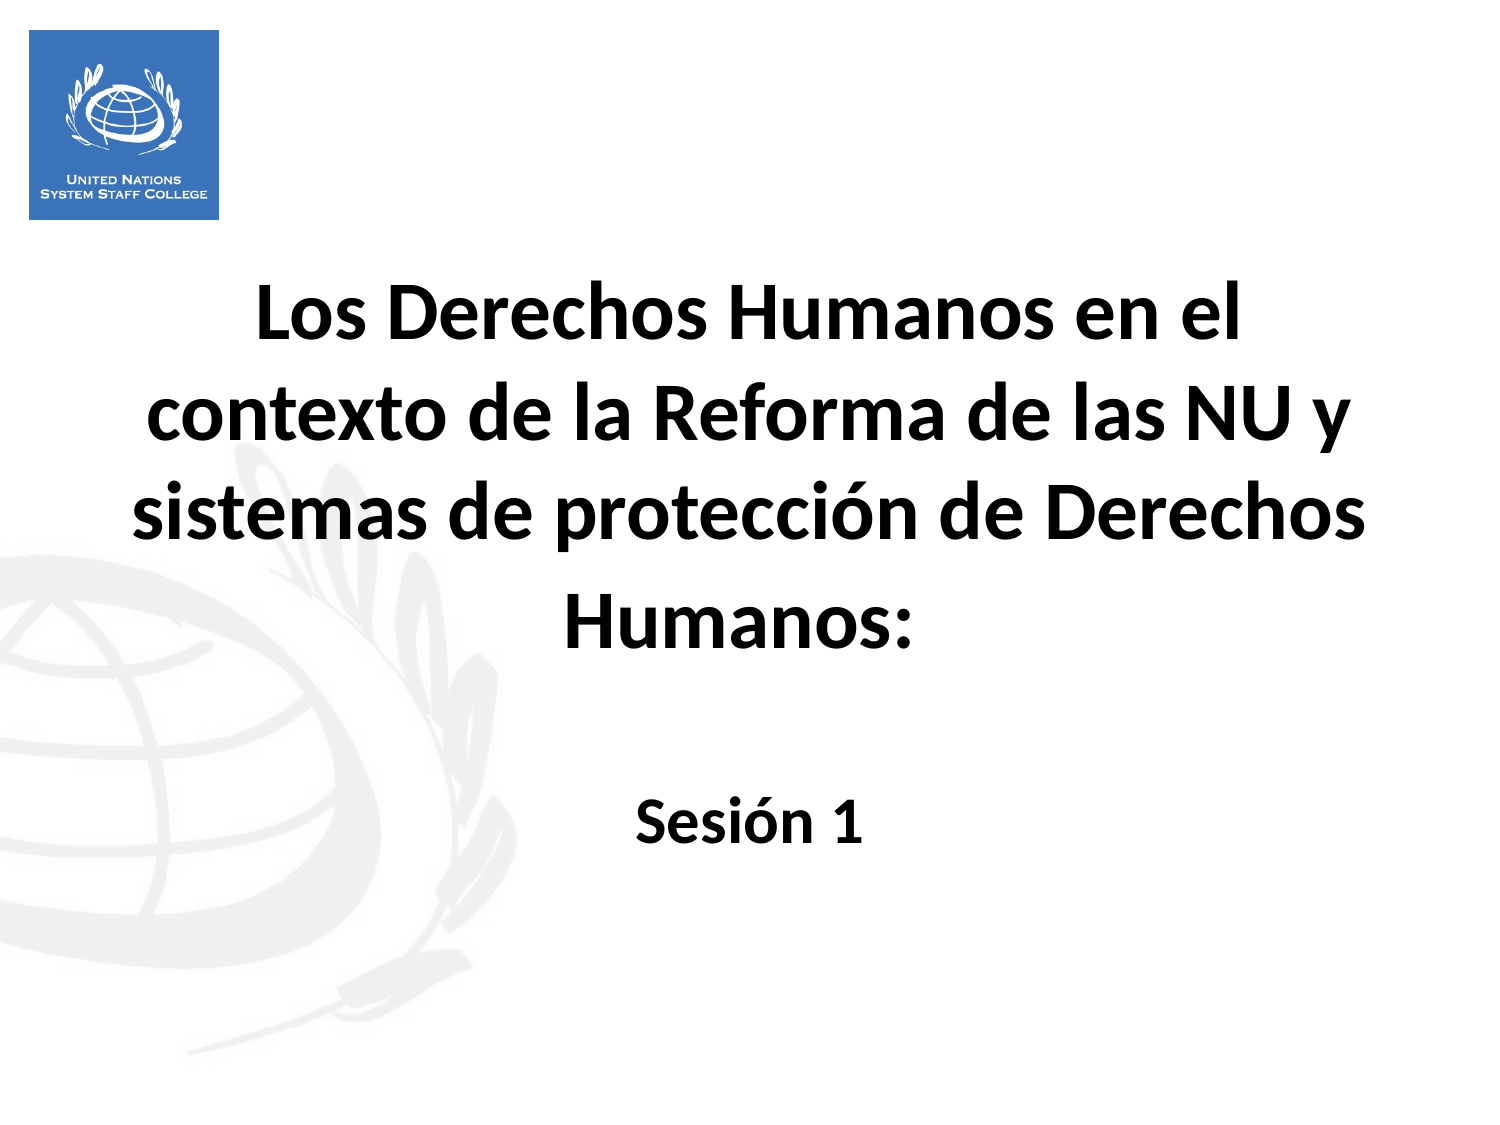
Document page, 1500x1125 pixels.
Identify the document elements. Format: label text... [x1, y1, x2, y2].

picture [29, 30, 219, 220]
title Los Derechos Humanos en el contexto de la Reforma de las NU y sistemas de protección de Derechos Humanos: Sesión 1 [111, 101, 1388, 1012]
